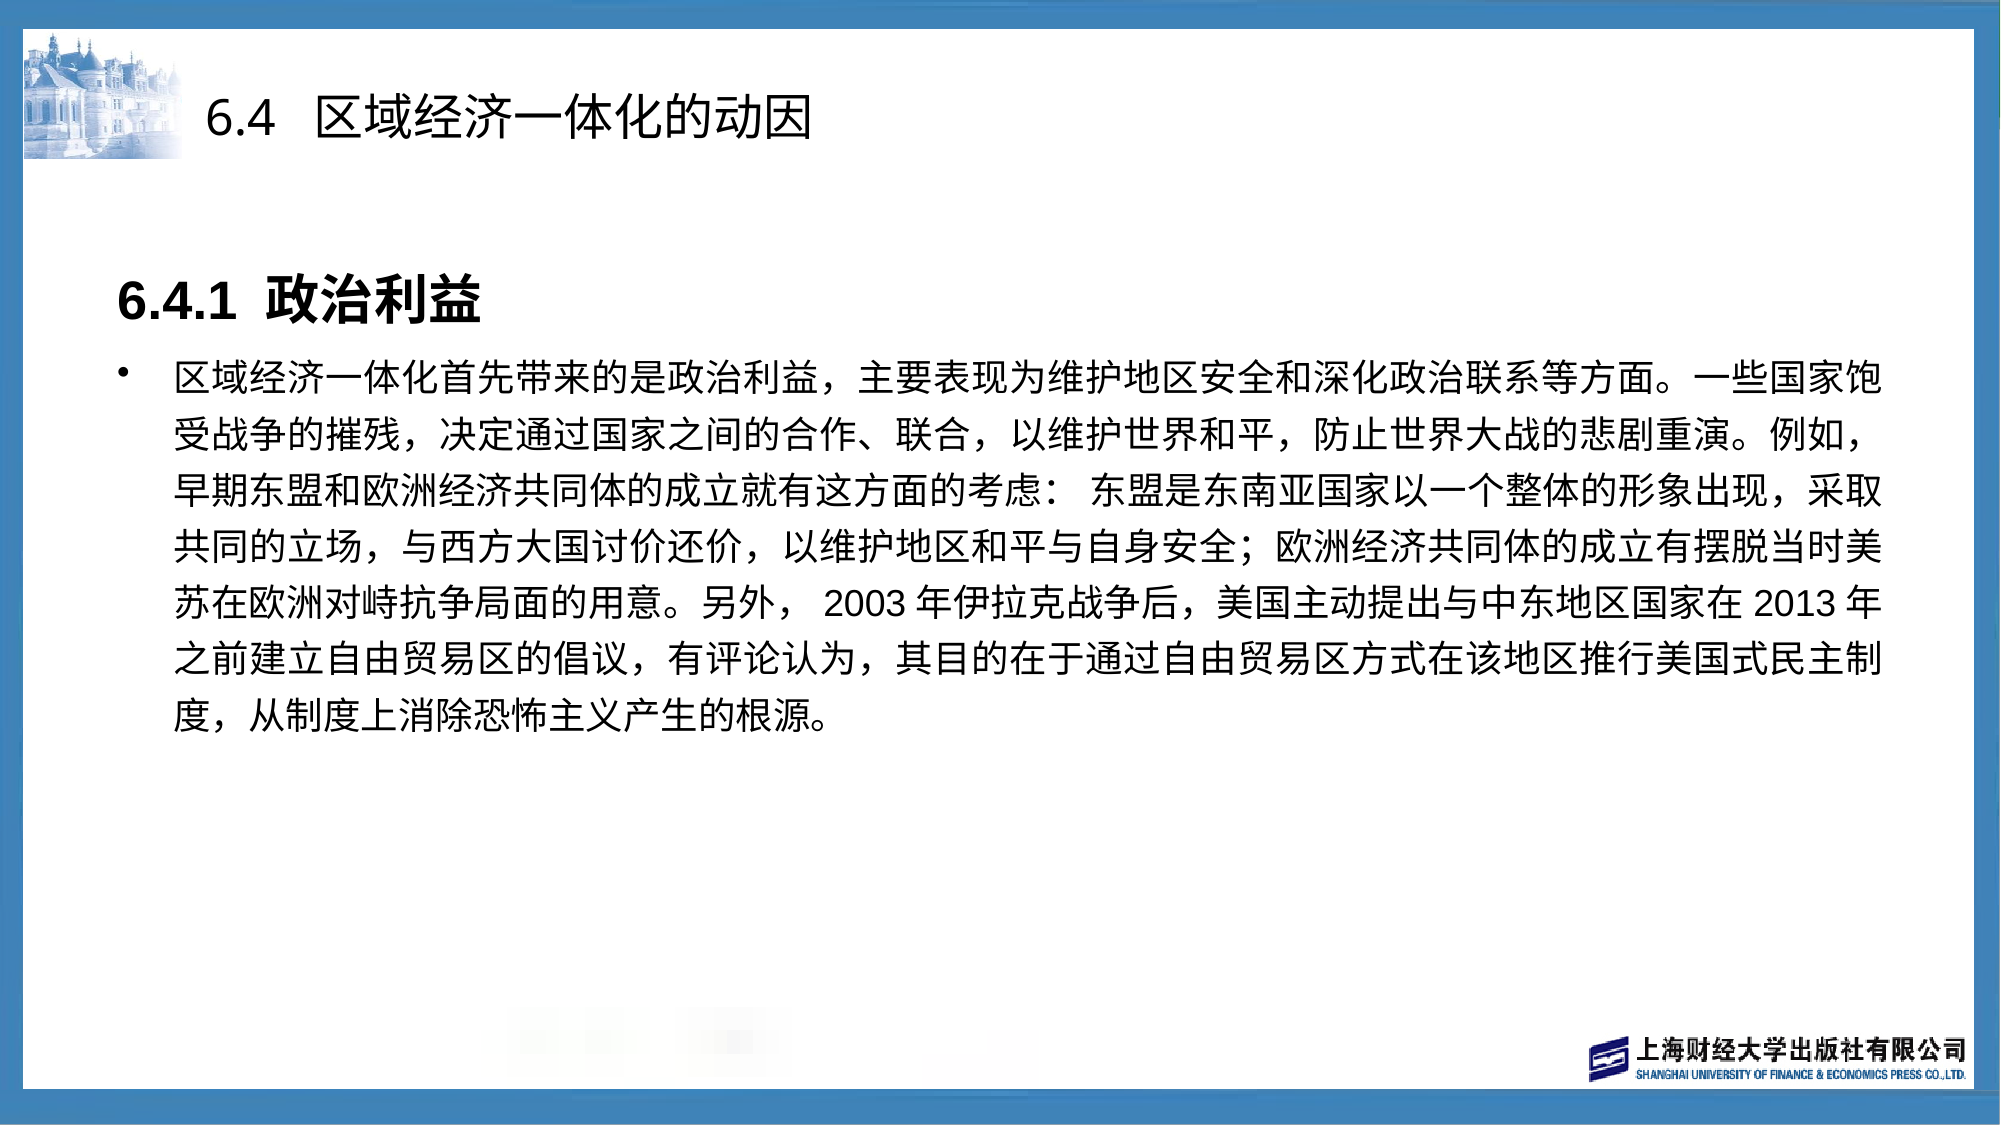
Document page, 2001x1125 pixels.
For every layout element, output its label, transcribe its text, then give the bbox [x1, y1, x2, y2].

list 6.4.1 政治利益 区域经济一体化首先带来的是政治利益，主要表现为维护地区安全和深化政治联系等方面。一些国家饱受战争的摧残，决定通过国家之间的合作、联合，以维护世界和平，防止世界大战的悲剧重演。例如，早期东盟和欧洲经济共同体的成立就有这方面的考虑： 东盟是东南亚国家以一个整体的形象出现，采取共同的立场，与西方大国讨价还价，以维护地区和平与自身安全；欧洲经济共同体的成立有摆脱当时美苏在欧洲对峙抗争局面的用意。另外，2003年伊拉克战争后，美国主动提出与中东地区国家在2013年之前建立自由贸易区的倡议，有评论认为，其目的在于通过自由贸易区方式在该地区推行美国式民主制度，从制度上消除恐怖主义产生的根源。 [102, 241, 1898, 1065]
title 6.4 区域经济一体化的动因 [190, 64, 1547, 168]
picture [0, 0, 2001, 1125]
